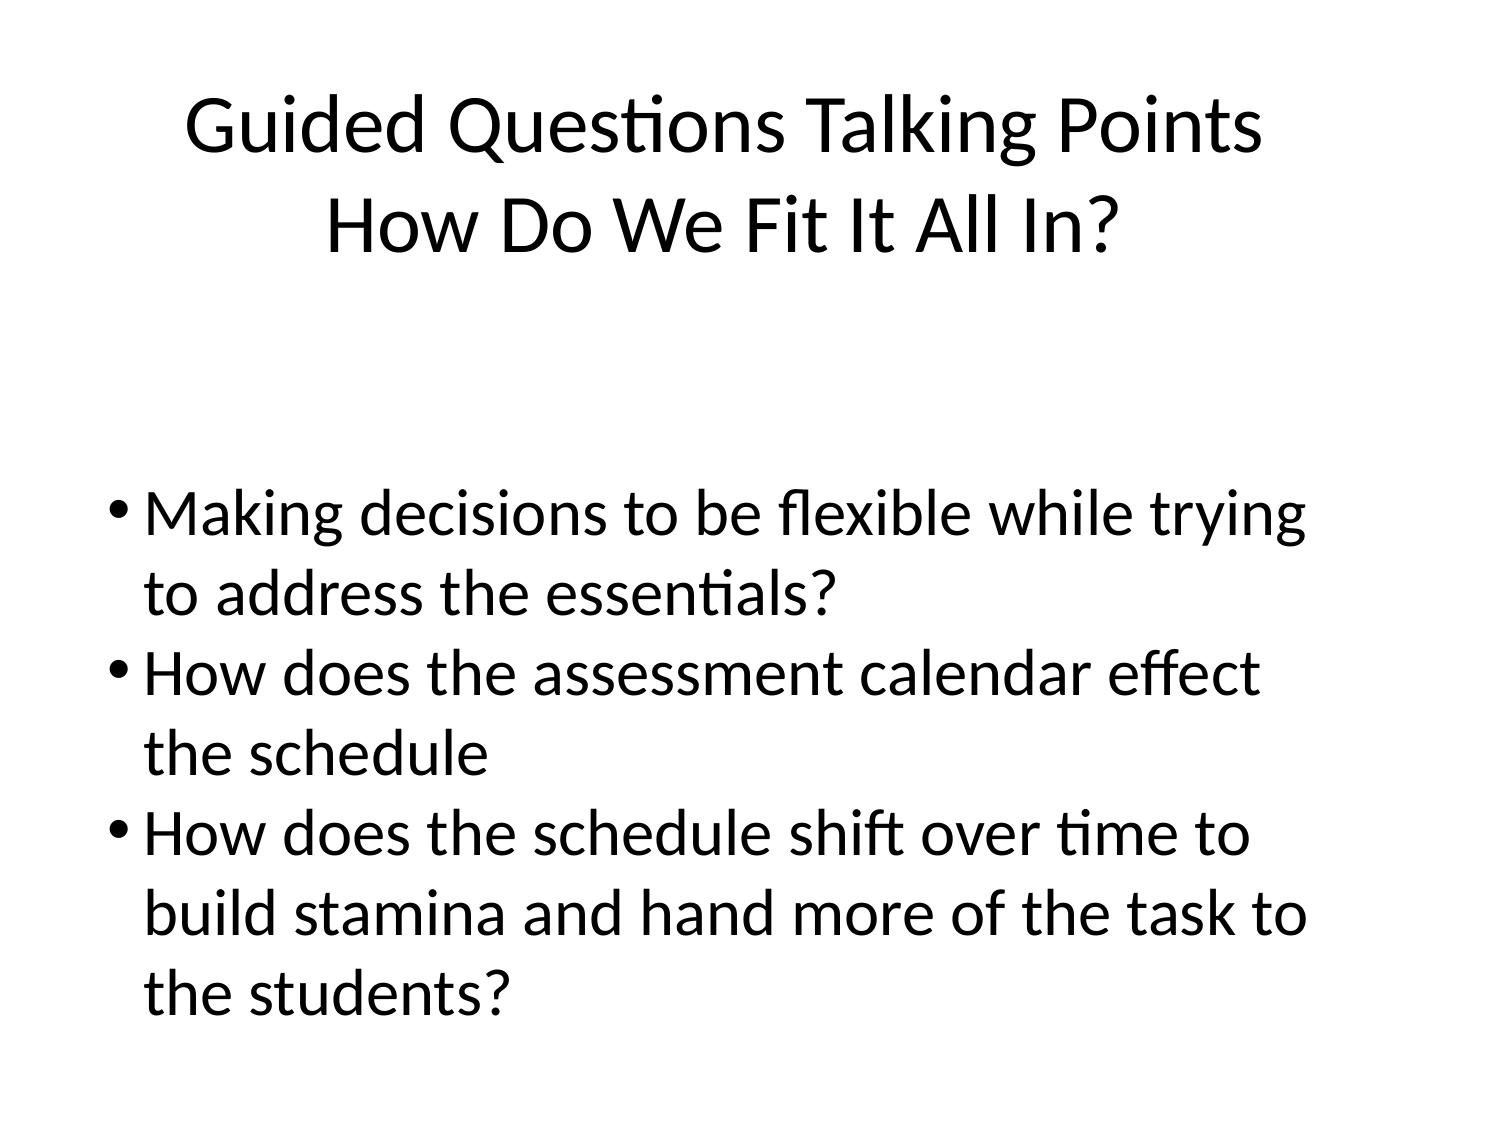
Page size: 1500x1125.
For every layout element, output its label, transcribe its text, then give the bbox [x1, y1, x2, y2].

text_box Guided Questions Talking Points How Do We Fit It All In? Making decisions to be flexible while trying to address the essentials? How does the assessment calendar effect the schedule How does the schedule shift over time to build stamina and hand more of the task to the students? [93, 61, 1357, 1036]
